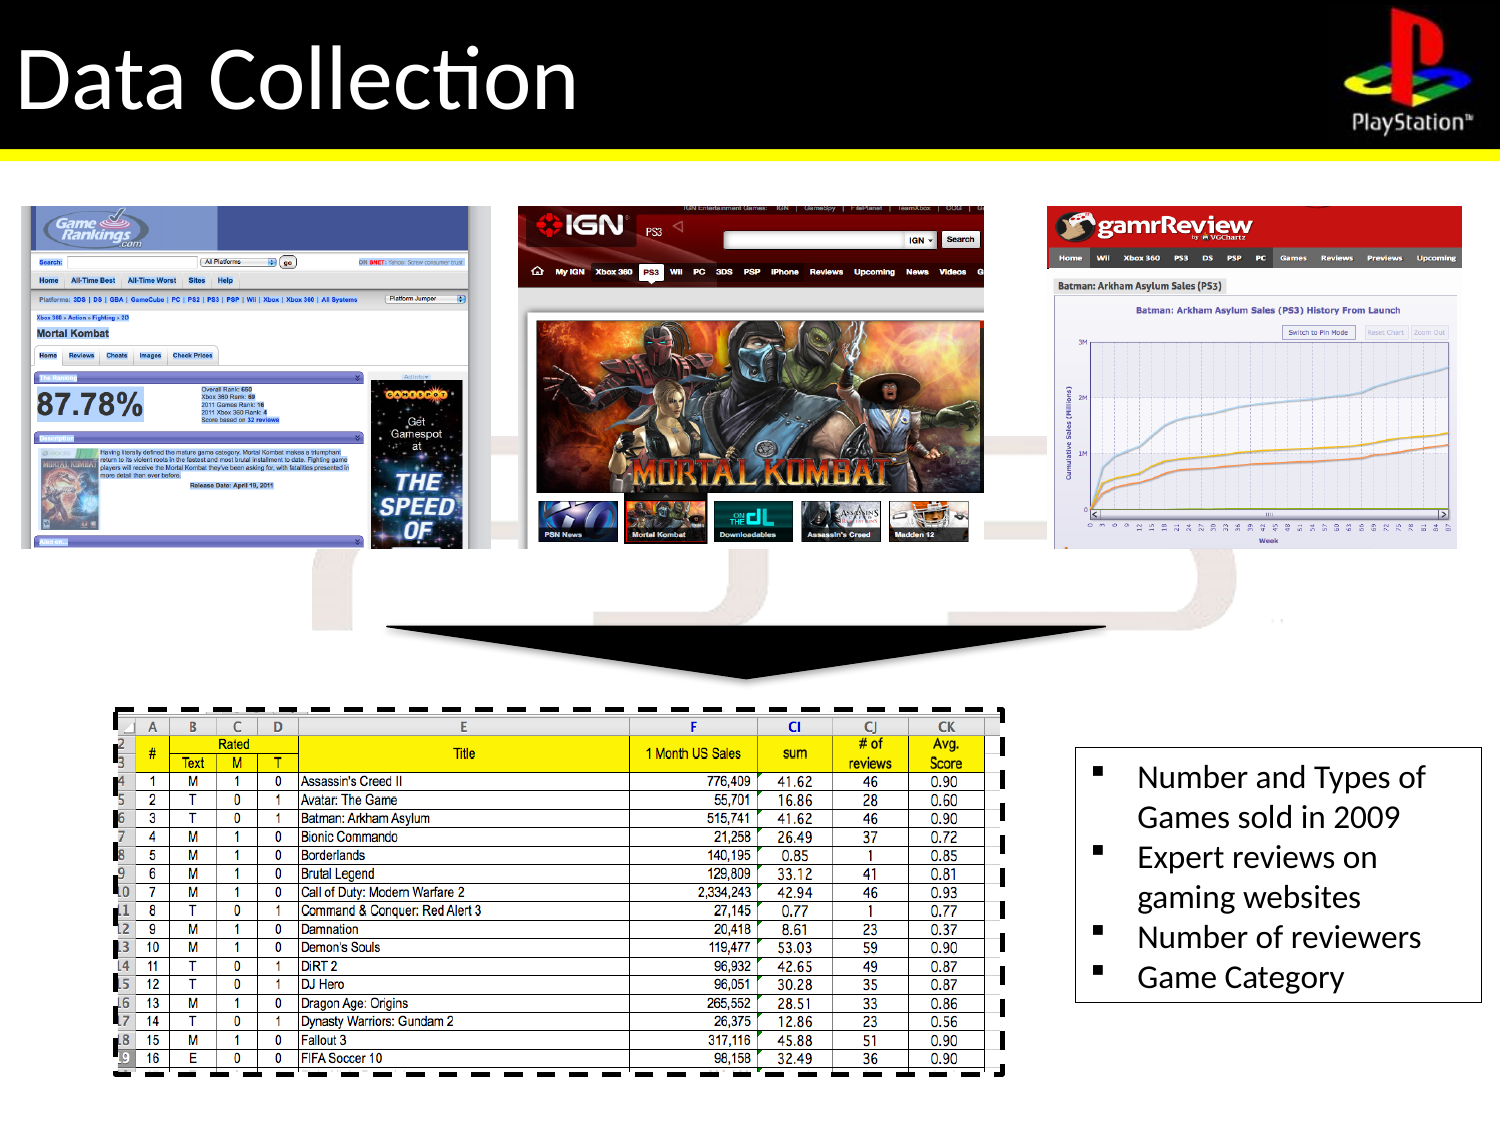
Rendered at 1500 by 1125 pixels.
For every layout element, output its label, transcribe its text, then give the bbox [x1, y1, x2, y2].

text_box [386, 625, 1107, 680]
text_box Number and Types of Games sold in 2009 Expert reviews on gaming websites Number of reviewers Game Category [1075, 747, 1482, 1003]
picture [1329, 5, 1495, 145]
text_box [1047, 205, 1462, 549]
title Data Collection [0, 0, 1329, 150]
picture [117, 711, 1001, 1073]
picture [518, 205, 985, 549]
picture [21, 205, 492, 549]
